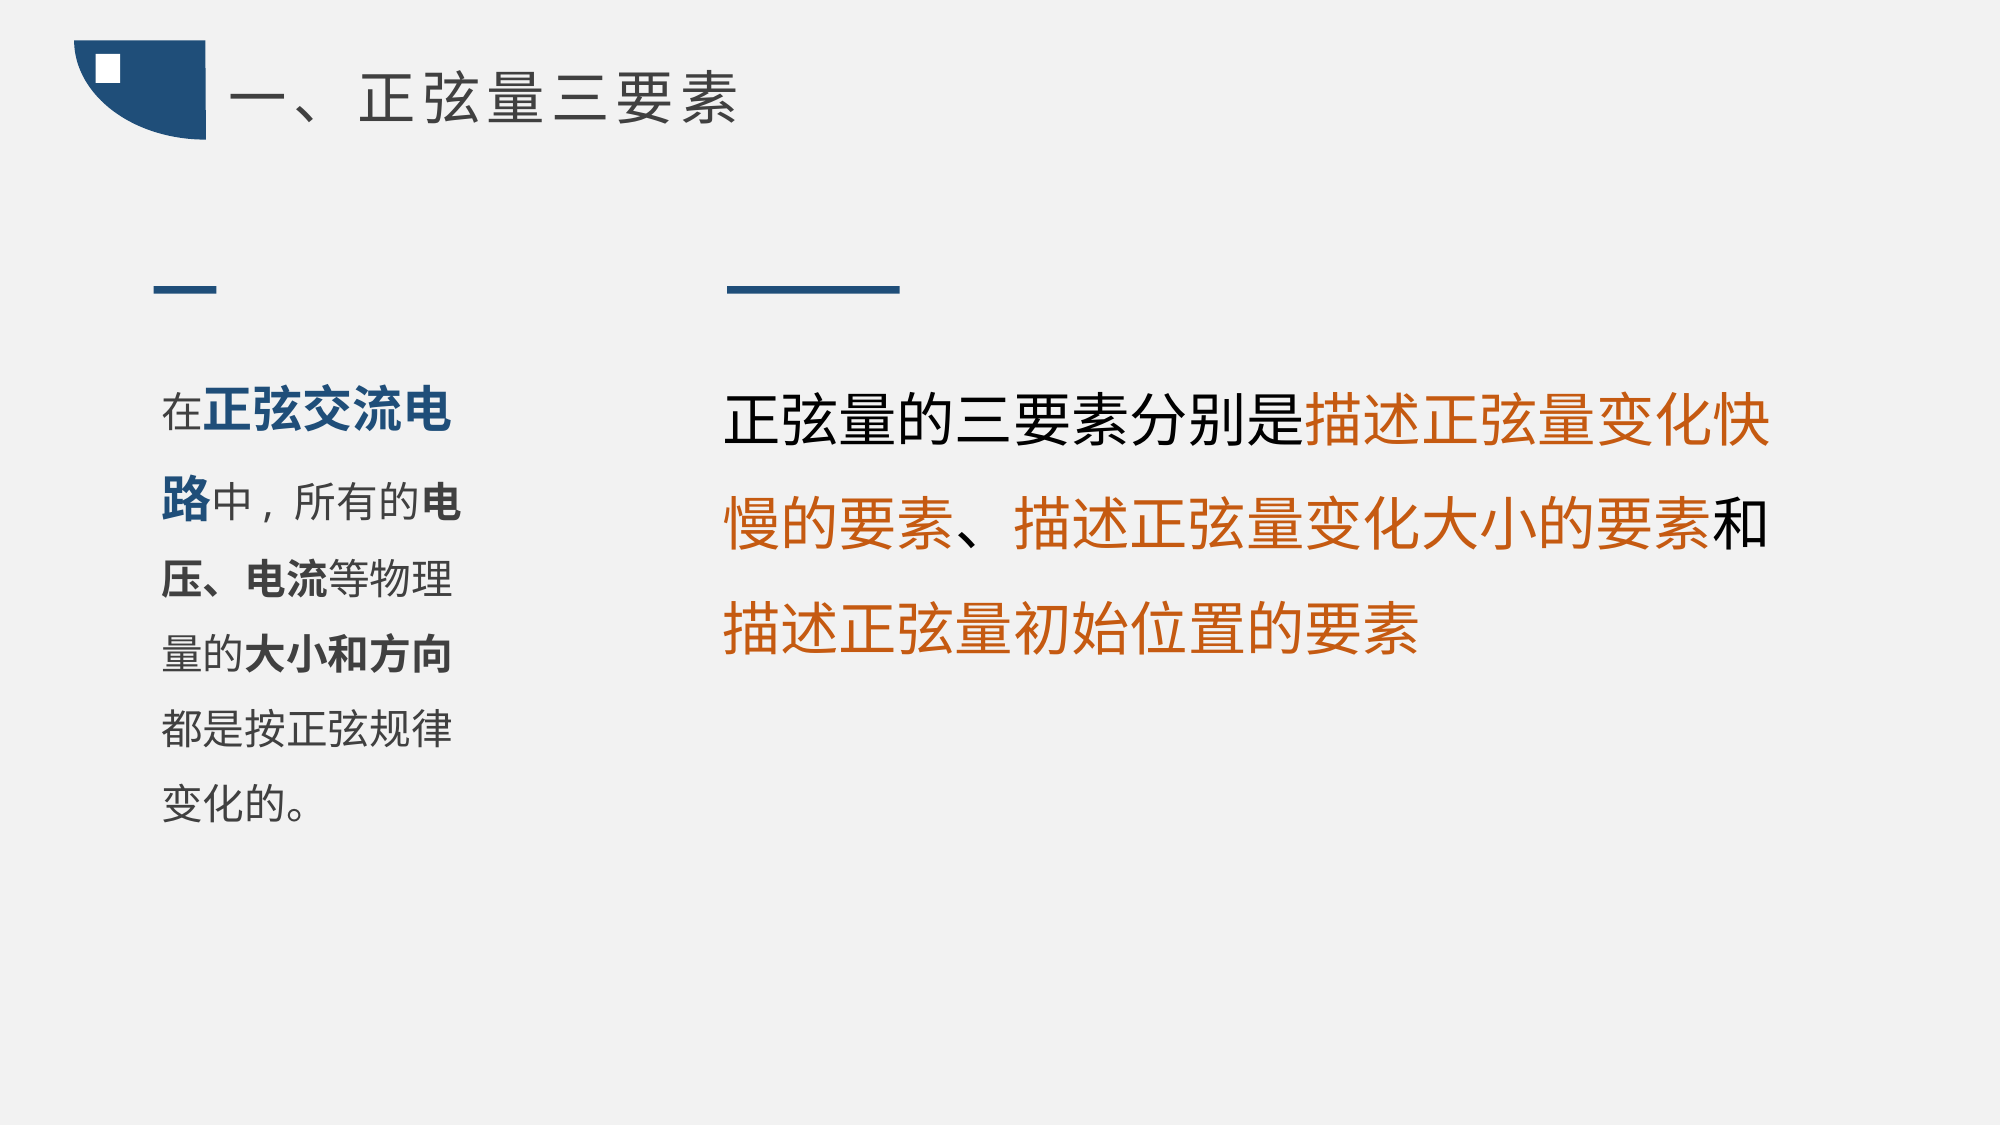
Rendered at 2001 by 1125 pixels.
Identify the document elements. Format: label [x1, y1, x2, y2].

text_box [707, 286, 1792, 674]
text_box [74, 0, 914, 140]
text_box [146, 286, 501, 840]
